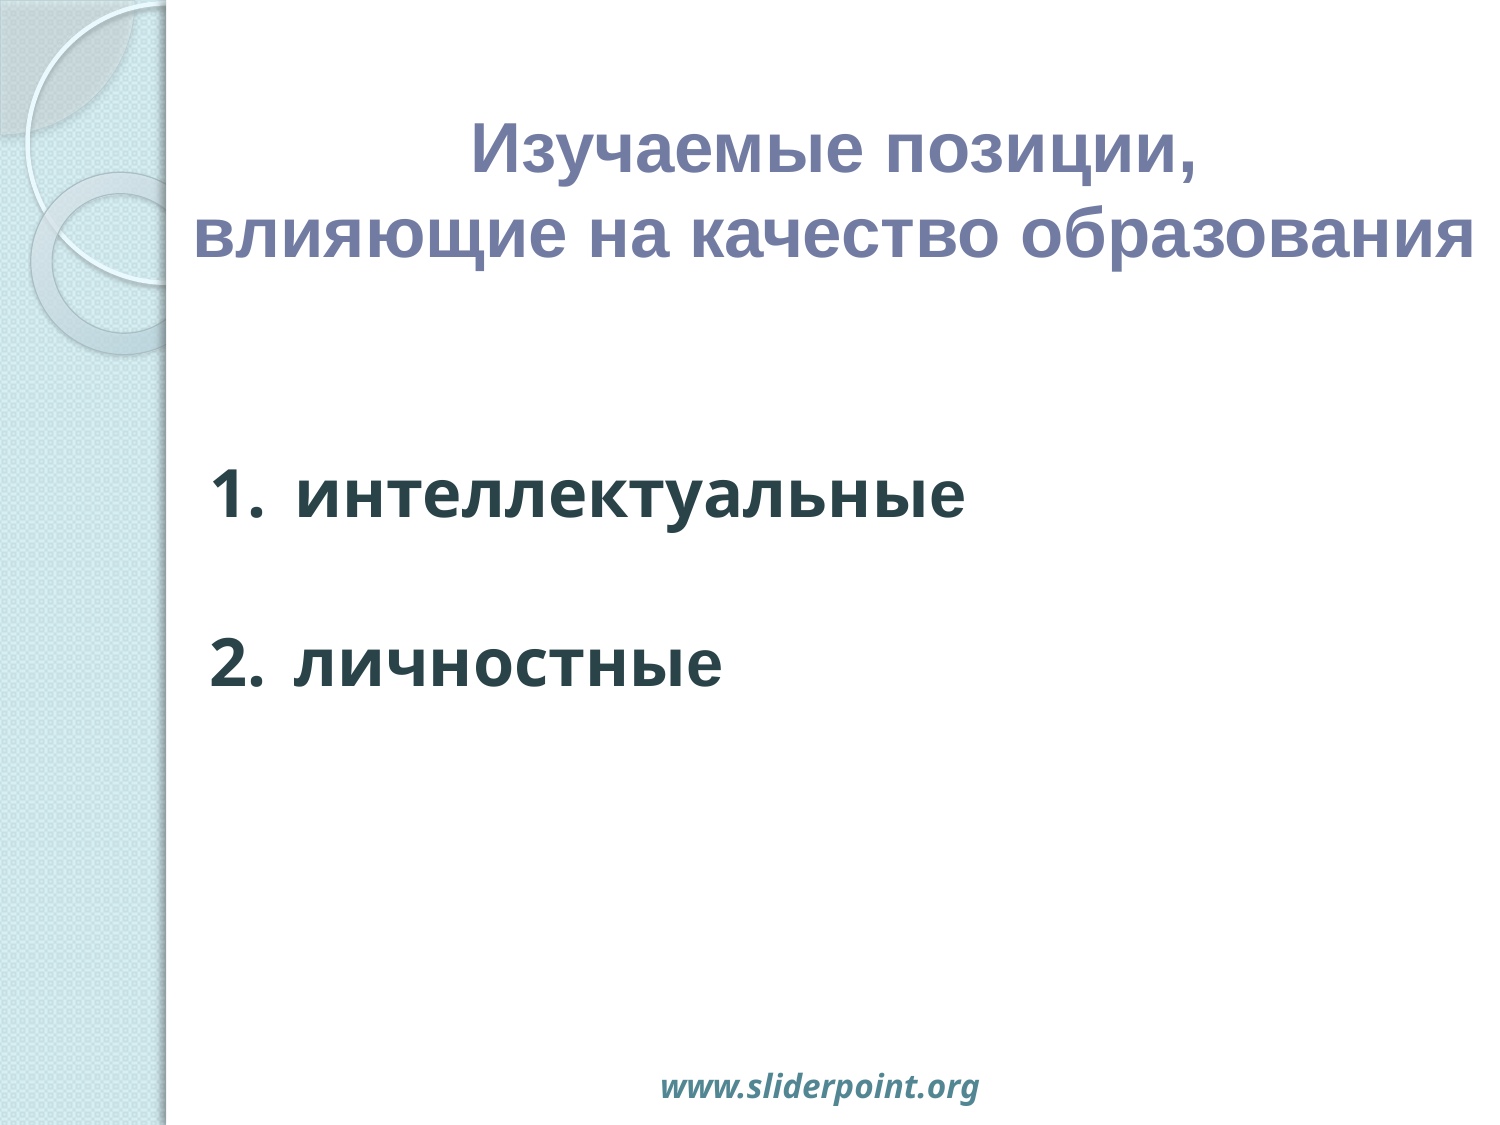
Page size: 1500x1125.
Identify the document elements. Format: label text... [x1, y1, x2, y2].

list интеллектуальные личностные [194, 452, 1433, 965]
text_box Изучаемые позиции, влияющие на качество образования [171, 93, 1500, 279]
footer www.sliderpoint.org [187, 1034, 1454, 1113]
